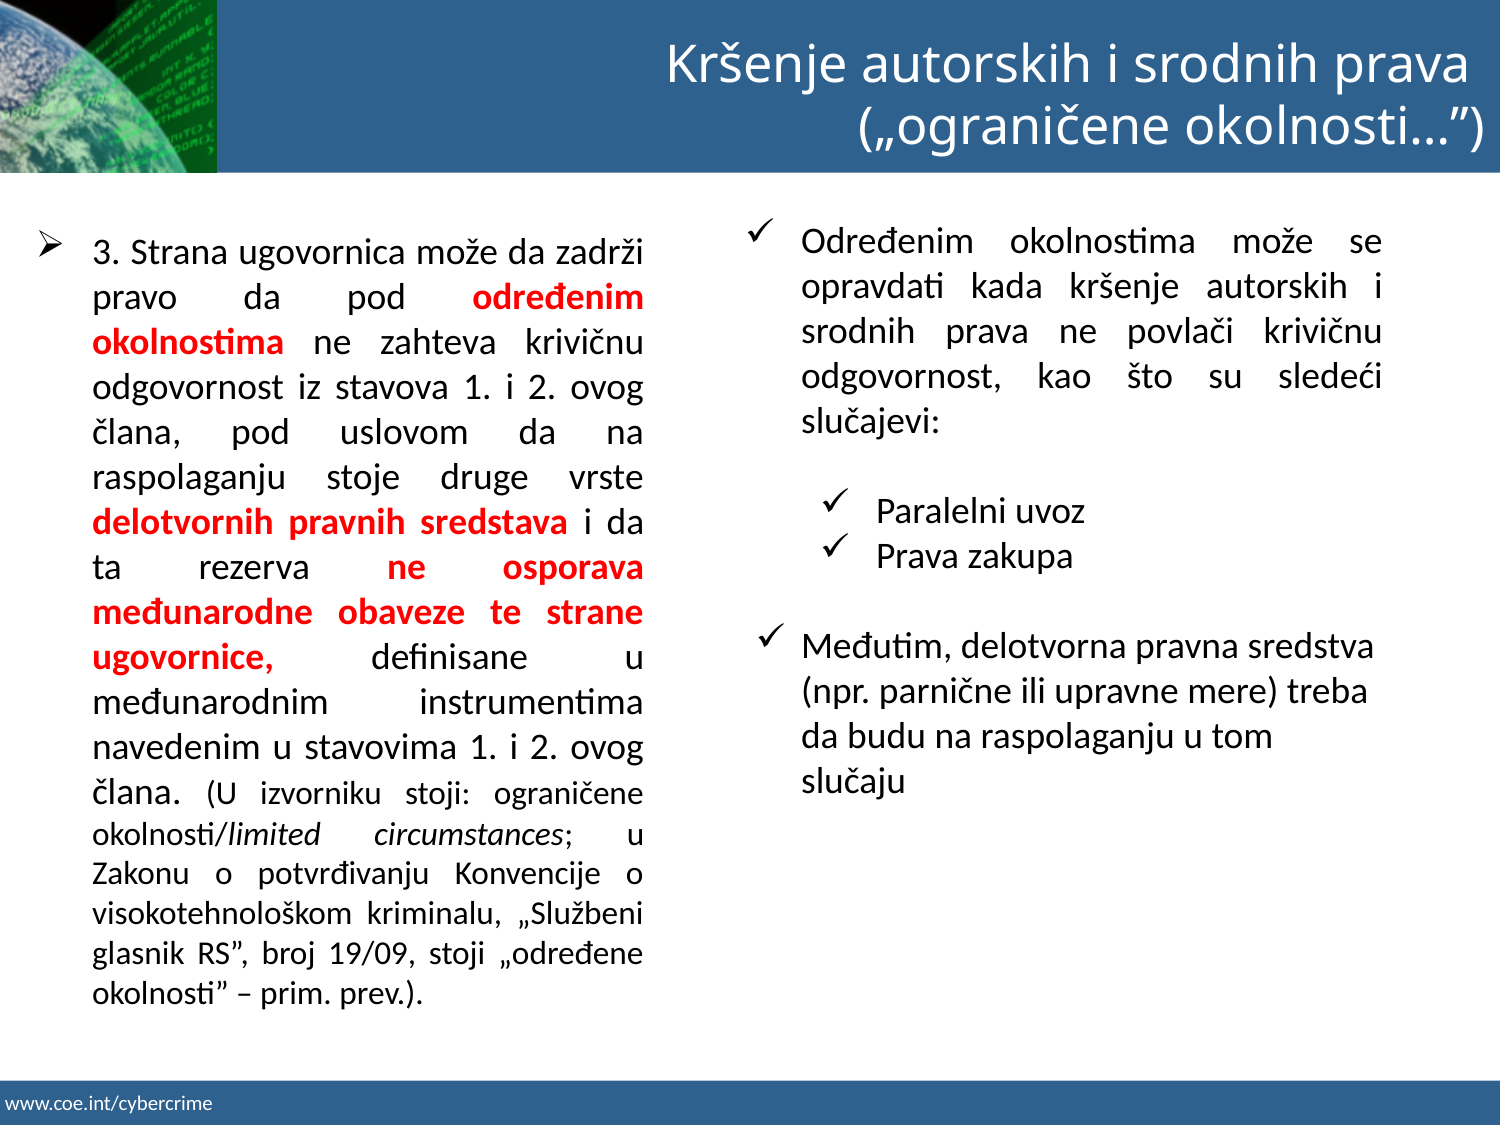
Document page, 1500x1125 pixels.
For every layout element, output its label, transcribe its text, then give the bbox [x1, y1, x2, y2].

text_box Kršenje autorskih i srodnih prava („ograničene okolnosti…”) [247, 22, 1500, 163]
text_box Određenim okolnostima može se opravdati kada kršenje autorskih i srodnih prava ne povlači krivičnu odgovornost, kao što su sledeći slučajevi: Paralelni uvoz Prava zakupa Međutim, delotvorna pravna sredstva (npr. parnične ili upravne mere) treba da budu na raspolaganju u tom slučaju [730, 208, 1399, 808]
picture [0, 0, 217, 173]
text_box 3. Strana ugovornica može da zadrži pravo da pod određenim okolnostima ne zahteva krivičnu odgovornost iz stavova 1. i 2. ovog člana, pod uslovom da na raspolaganju stoje druge vrste delotvornih pravnih sredstava i da ta rezerva ne osporava međunarodne obaveze te strane ugovornice, definisane u međunarodnim instrumentima navedenim u stavovima 1. i 2. ovog člana. (U izvorniku stoji: ograničene okolnosti/limited circumstances; u Zakonu o potvrđivanju Konvencije o visokotehnološkom kriminalu, „Službeni glasnik RS”, broj 19/09, stoji „određene okolnosti” – prim. prev.). [21, 219, 660, 1019]
